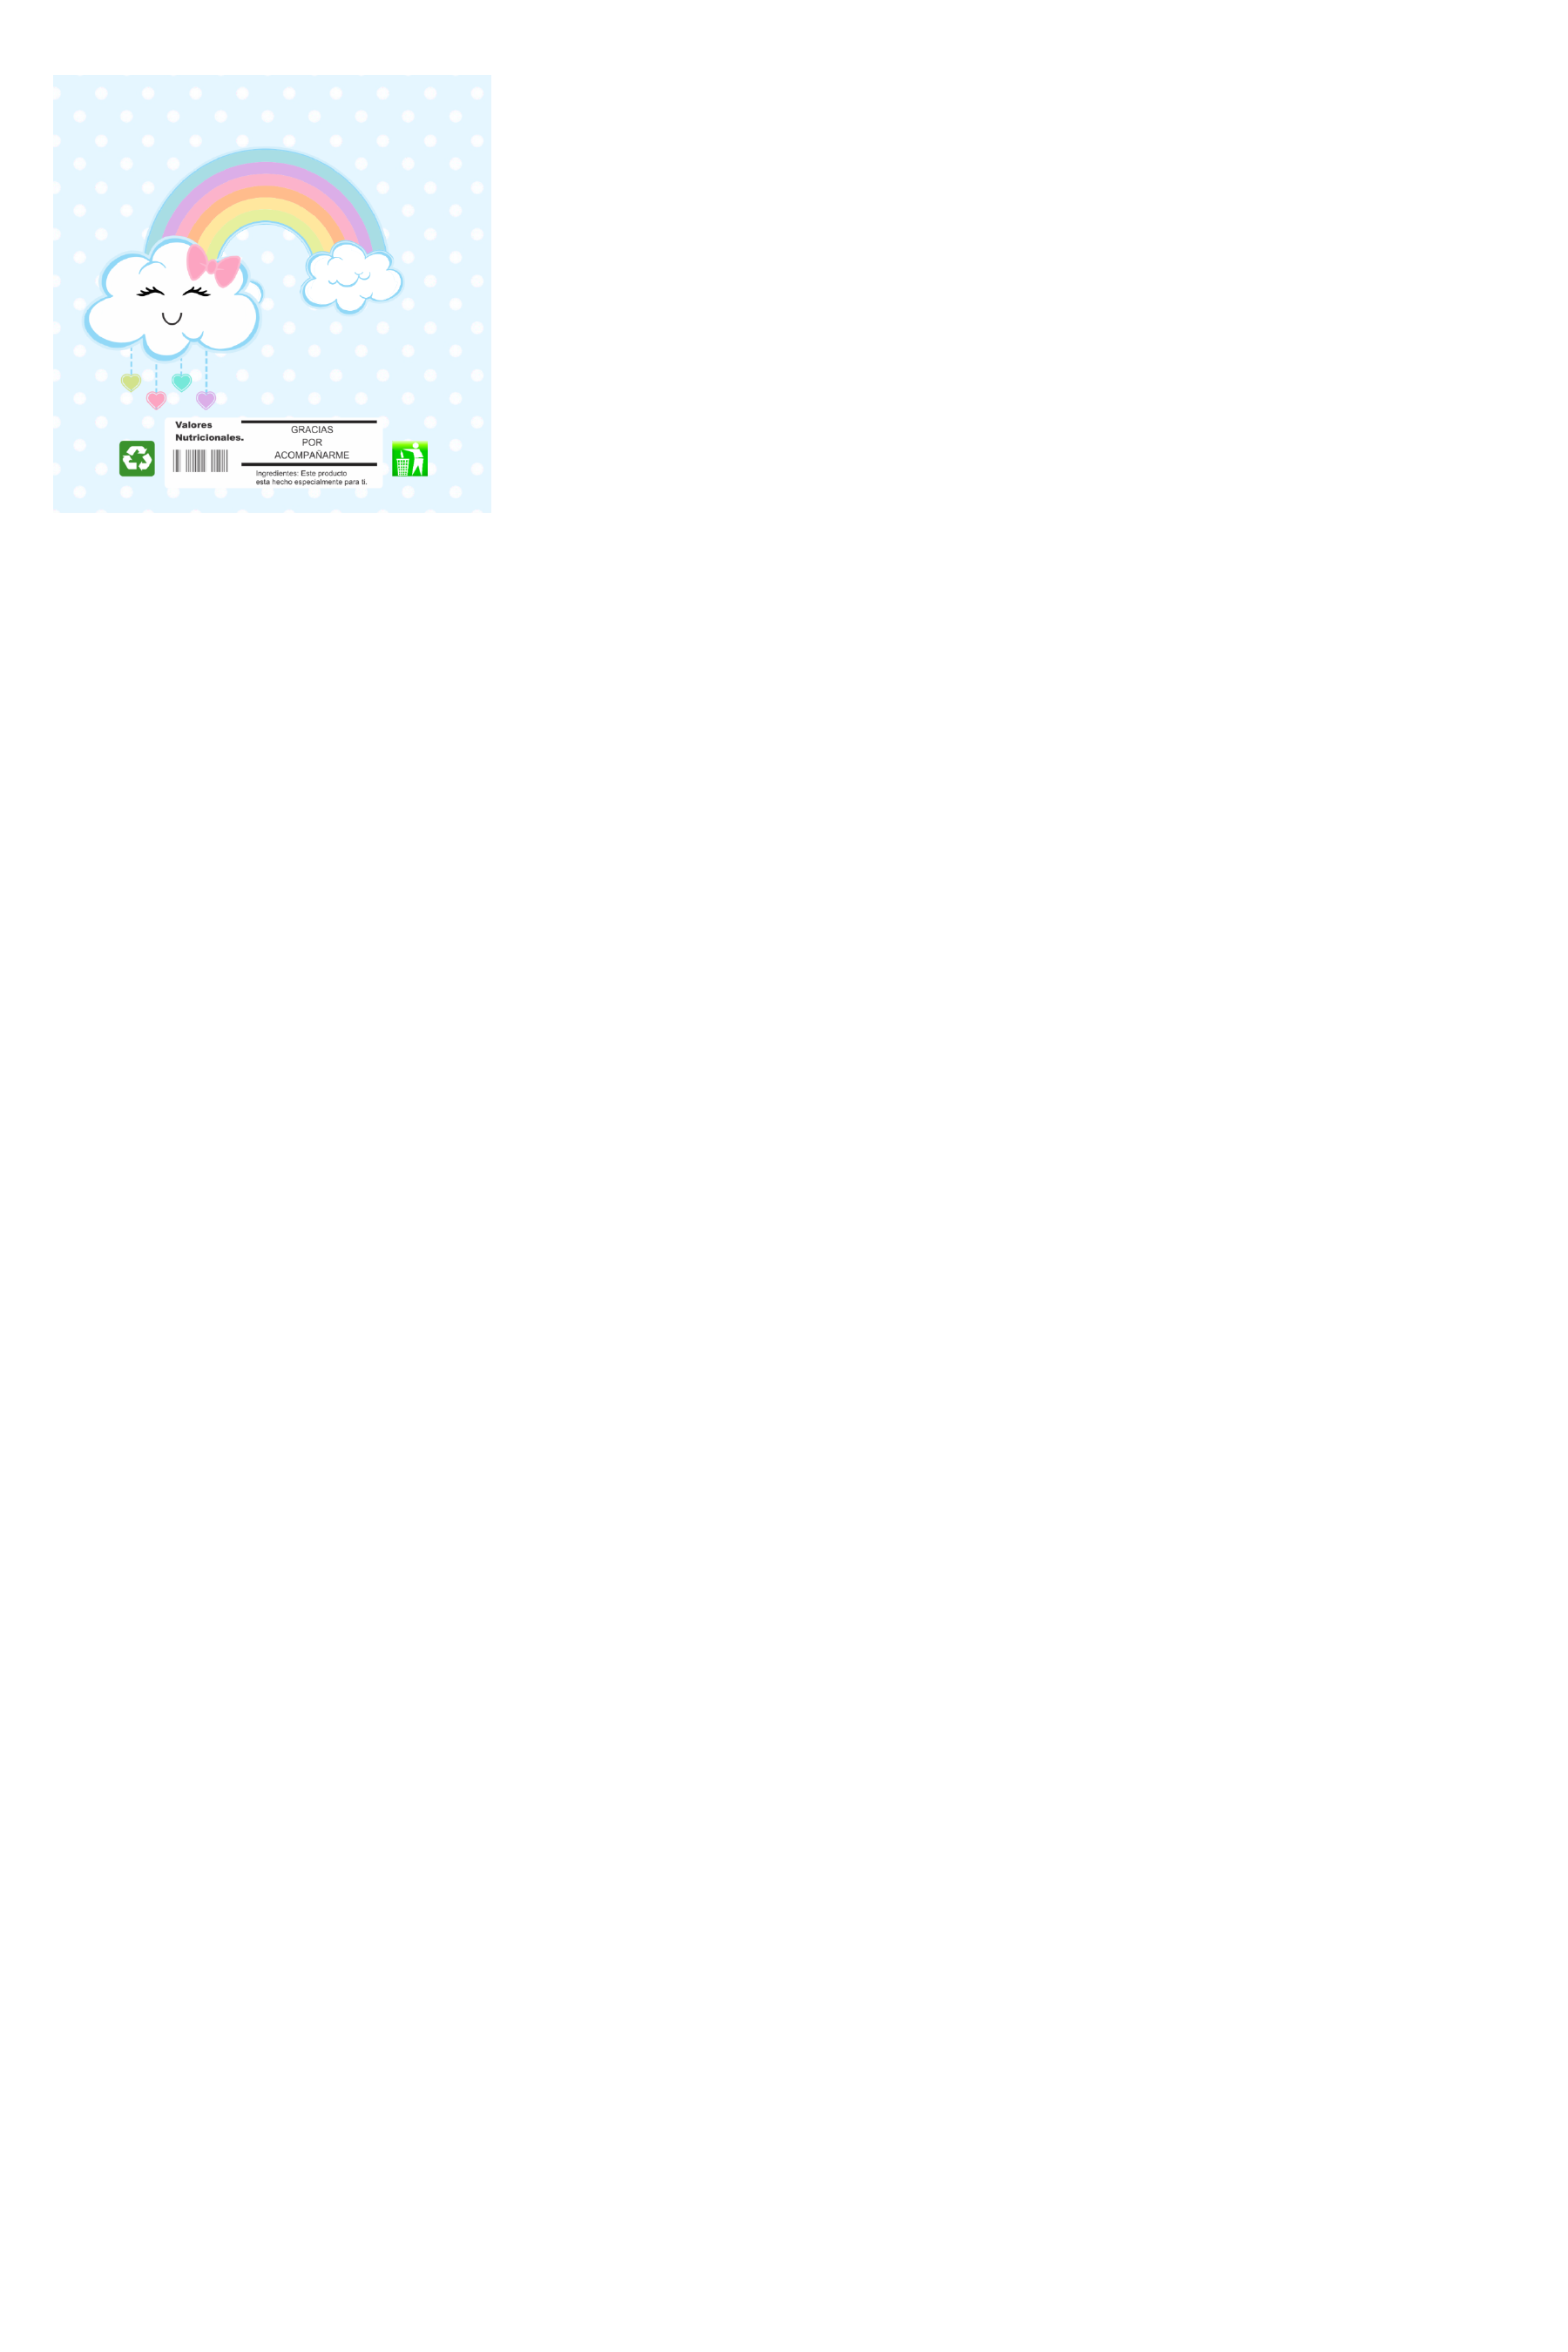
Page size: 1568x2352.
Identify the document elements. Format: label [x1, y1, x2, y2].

picture [53, 74, 491, 513]
